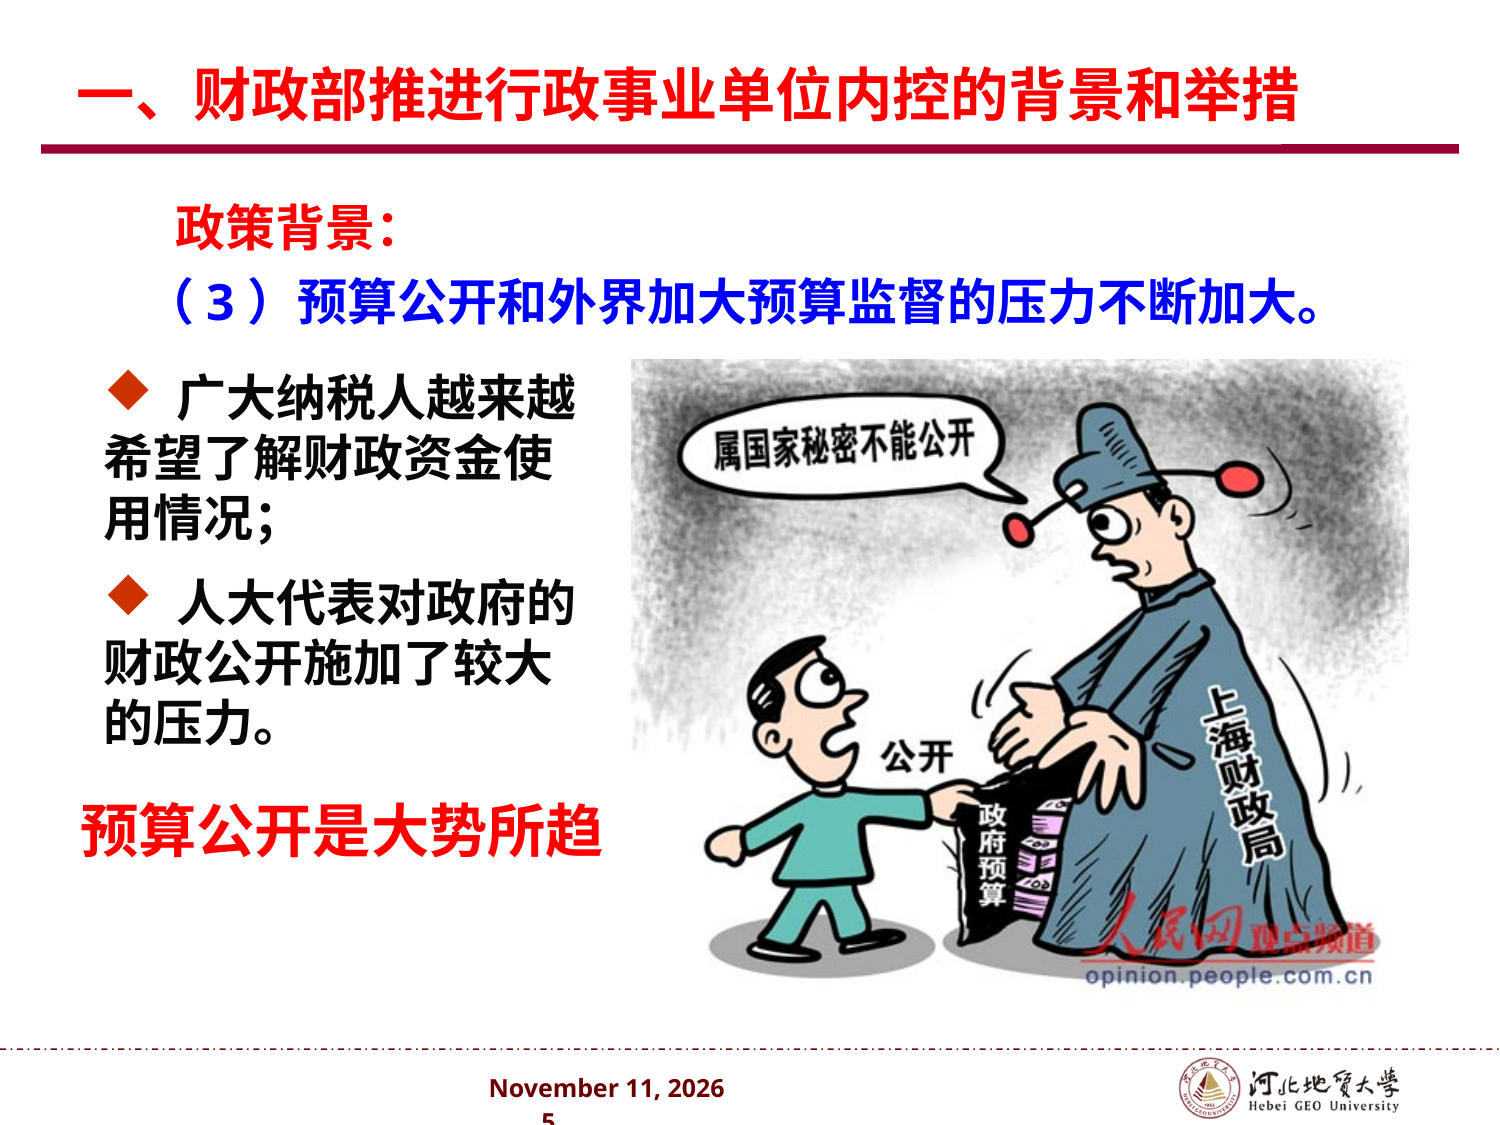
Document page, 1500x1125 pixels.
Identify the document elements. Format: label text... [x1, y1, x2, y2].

text_box 一、财政部推进行政事业单位内控的背景和举措 [62, 39, 1480, 147]
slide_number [473, 1064, 990, 1109]
picture [631, 359, 1410, 1008]
picture [1159, 1049, 1420, 1125]
text_box 广大纳税人越来越希望了解财政资金使用情况； 人大代表对政府的财政公开施加了较大的压力。 [88, 359, 609, 760]
text_box 预算公开是大势所趋 [64, 786, 626, 873]
list 政策背景： （3）预算公开和外界加大预算监督的压力不断加大。 [40, 172, 1460, 1036]
